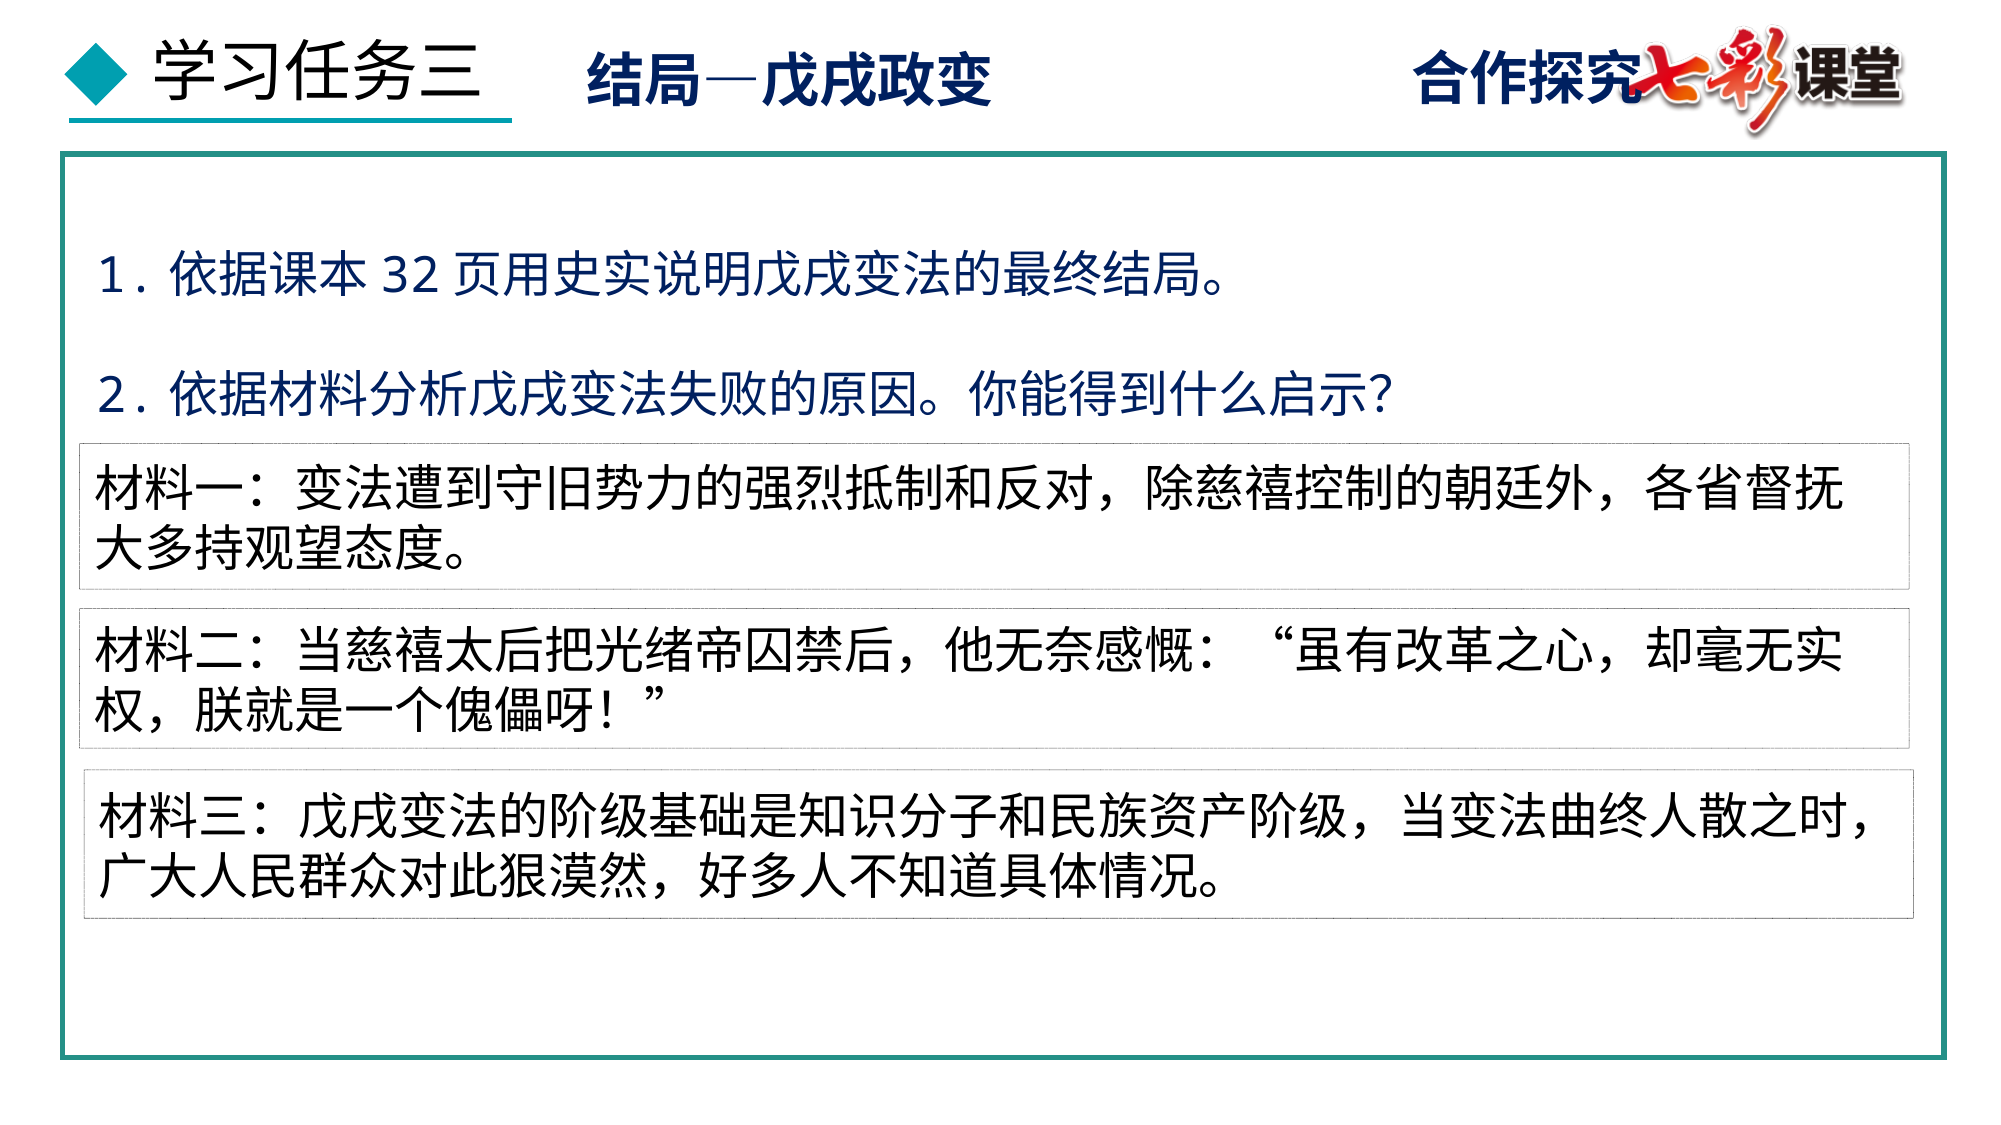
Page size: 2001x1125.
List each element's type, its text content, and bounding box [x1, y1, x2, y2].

text_box 合作探究 [1396, 33, 1660, 119]
text_box 材料三：戊戌变法的阶级基础是知识分子和民族资产阶级，当变法曲终人散之时，广大人民群众对此狠漠然，好多人不知道具体情况。 [83, 769, 1914, 919]
text_box 结局—戊戌政变 [571, 35, 1010, 121]
text_box 材料二：当慈禧太后把光绪帝囚禁后，他无奈感慨：“虽有改革之心，却毫无实权，朕就是一个傀儡呀！” [79, 607, 1910, 749]
picture [1614, 20, 1911, 140]
text_box 1.依据课本32页用史实说明戊戌变法的最终结局。 2.依据材料分析戊戌变法失败的原因。你能得到什么启示？ [81, 174, 1863, 443]
text_box 材料一：变法遭到守旧势力的强烈抵制和反对，除慈禧控制的朝廷外，各省督抚大多持观望态度。 [79, 442, 1910, 590]
